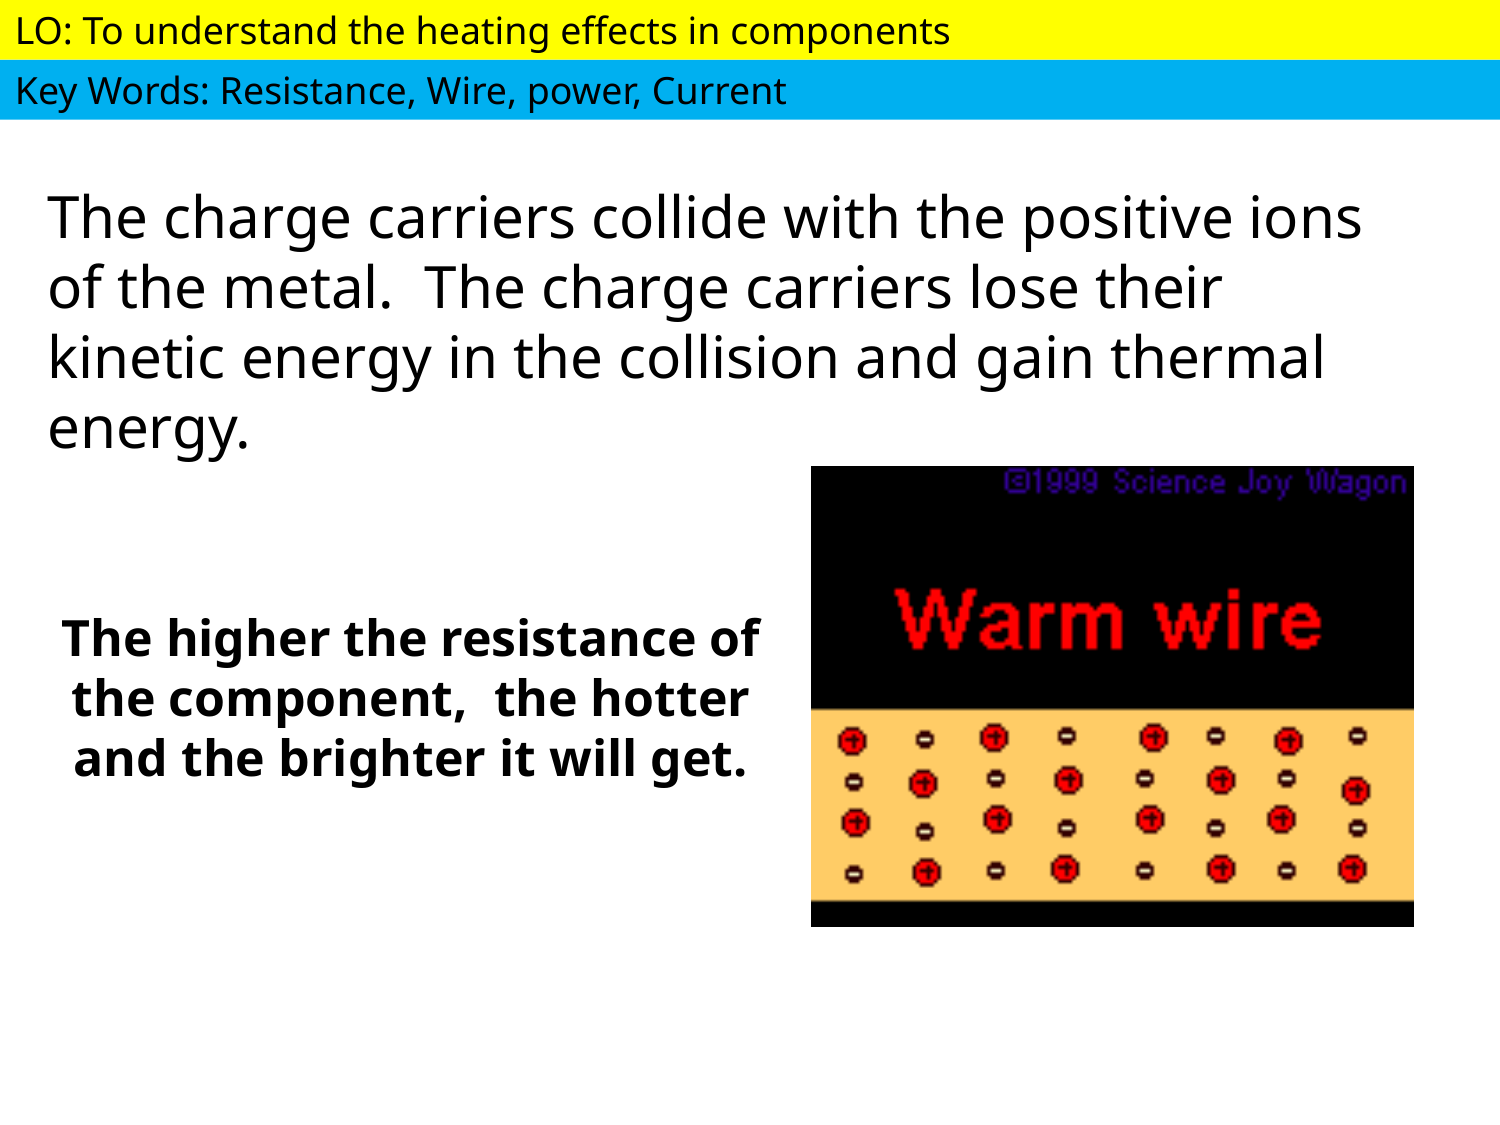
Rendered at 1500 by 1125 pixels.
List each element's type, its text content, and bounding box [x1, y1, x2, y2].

picture [811, 466, 1414, 927]
text_box The higher the resistance of the component, the hotter and the brighter it will get. [36, 538, 787, 794]
text_box The charge carriers collide with the positive ions of the metal. The charge carriers lose their kinetic energy in the collision and gain thermal energy. [32, 172, 1419, 468]
